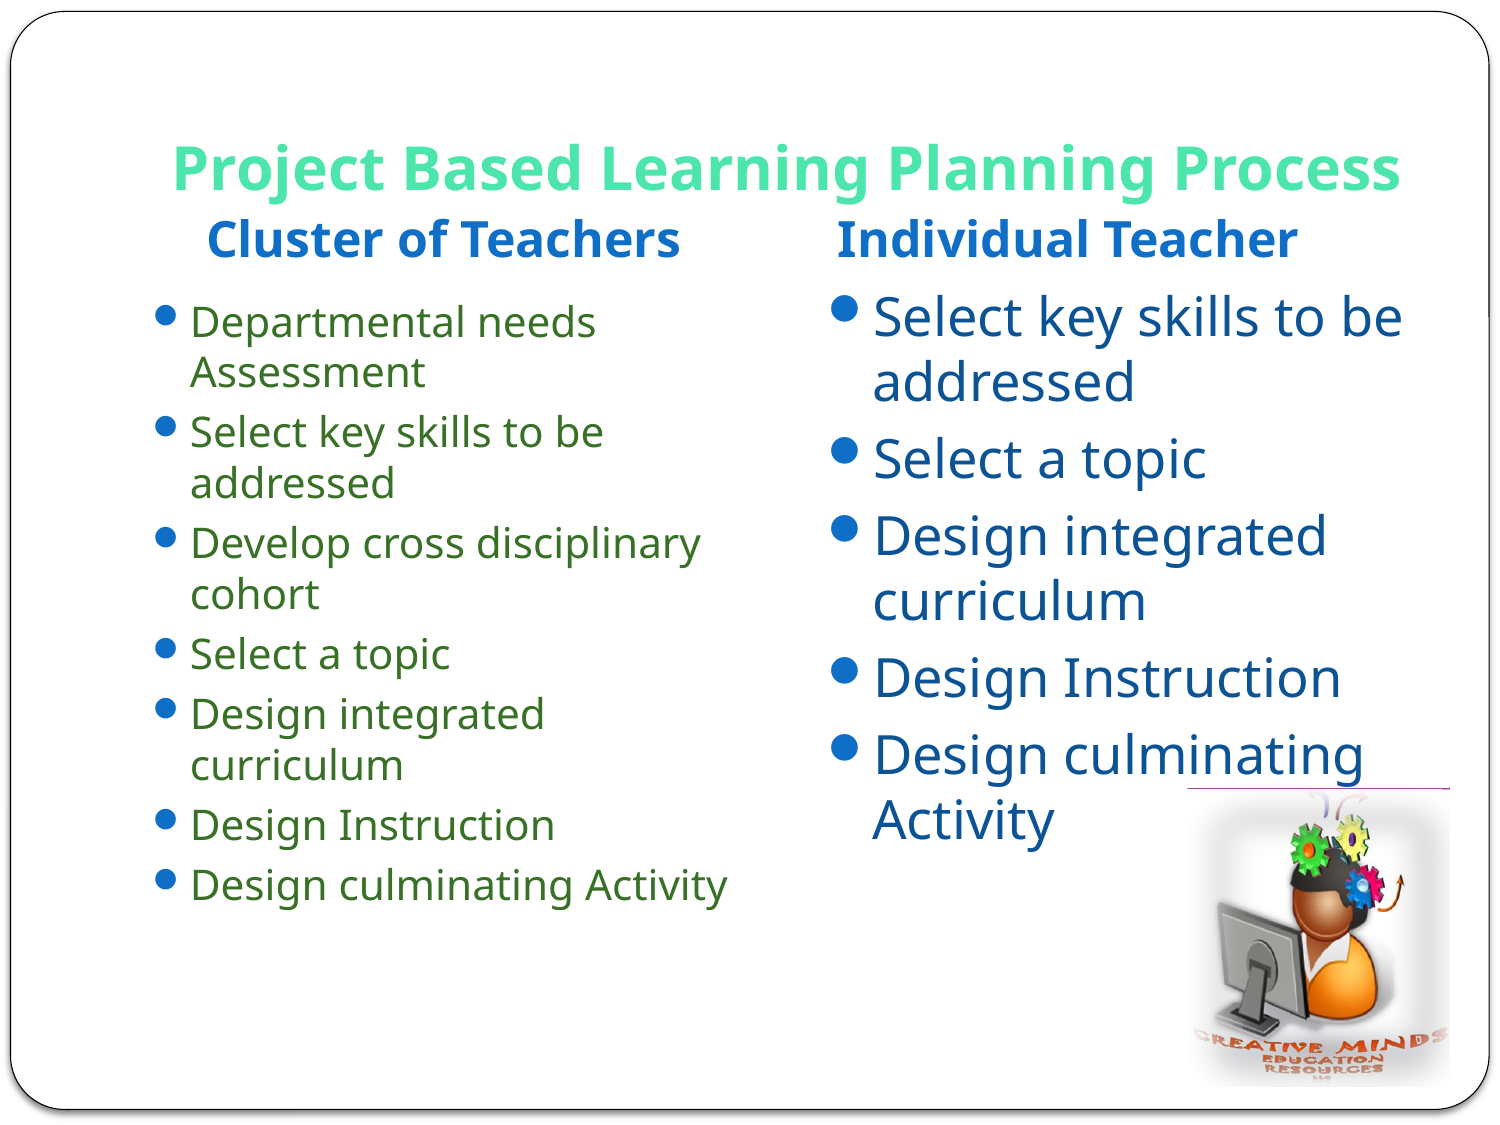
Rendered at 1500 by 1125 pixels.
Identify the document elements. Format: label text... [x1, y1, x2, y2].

list Select key skills to be addressed Select a topic Design integrated curriculum Design Instruction Design culminating Activity [812, 275, 1425, 913]
list Individual Teacher [761, 174, 1376, 276]
list Departmental needs Assessment Select key skills to be addressed Develop cross disciplinary cohort Select a topic Design integrated curriculum Design Instruction Design culminating Activity [137, 287, 750, 925]
title Project Based Learning Planning Process [150, 62, 1425, 218]
picture [1187, 787, 1451, 1087]
list Cluster of Teachers [136, 211, 751, 276]
